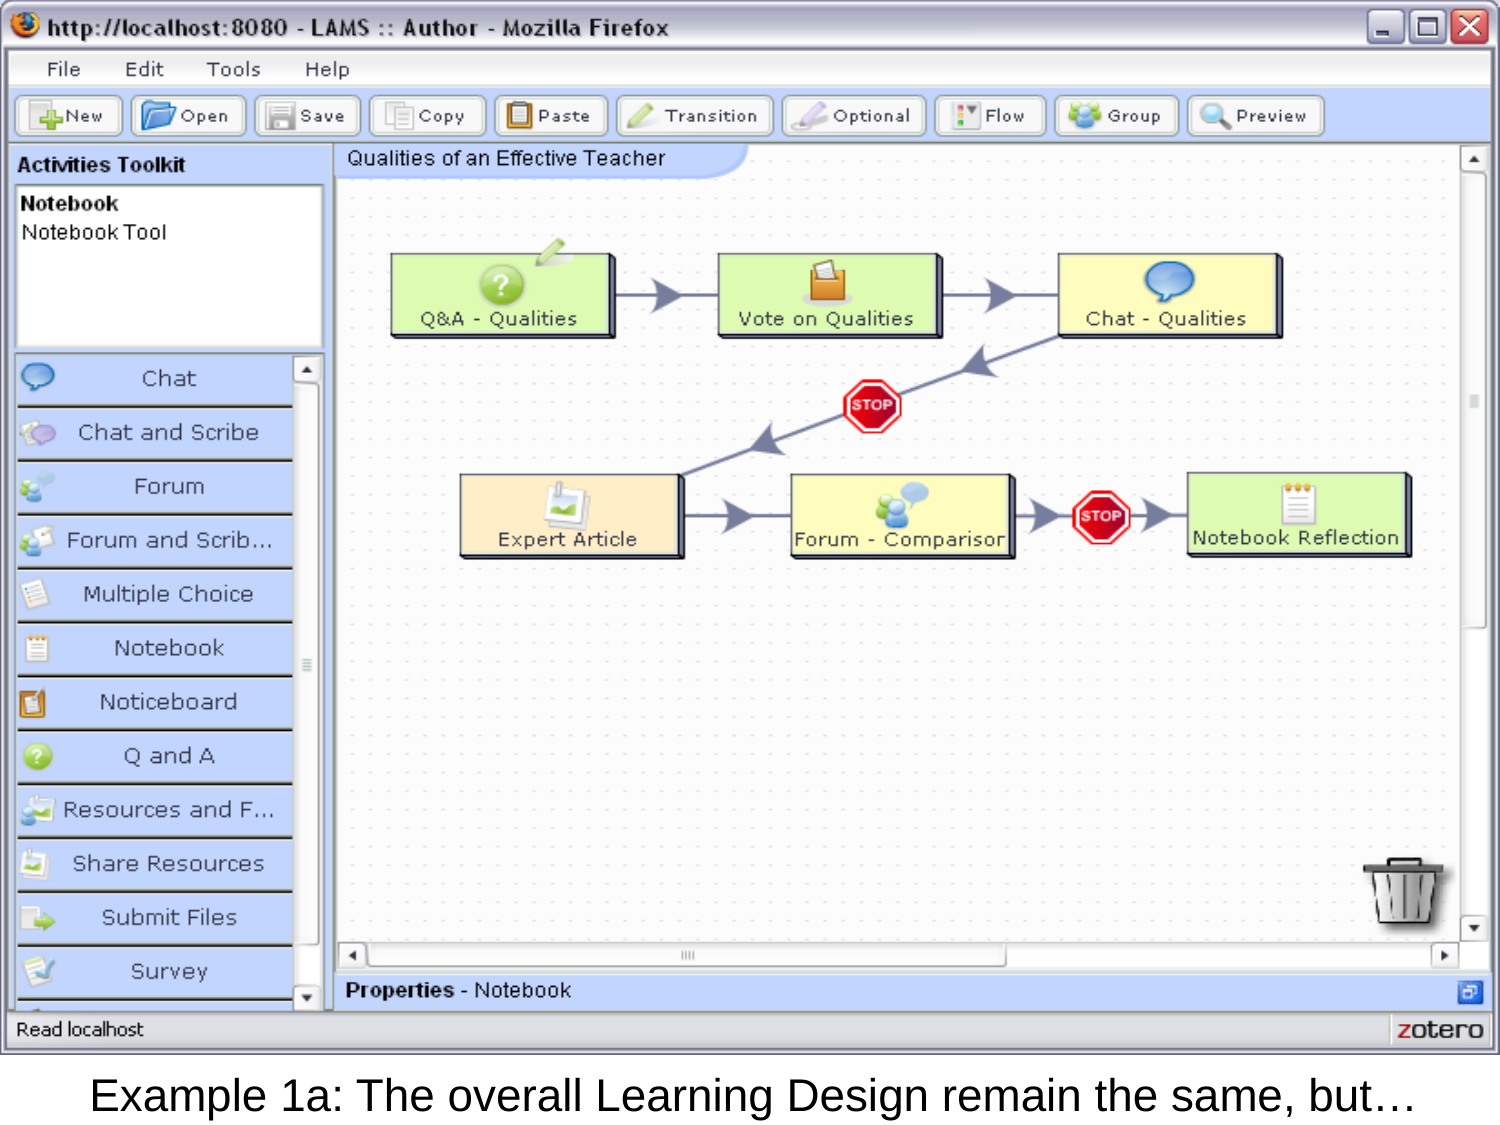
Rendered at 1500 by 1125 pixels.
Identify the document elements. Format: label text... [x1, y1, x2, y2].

picture [0, 0, 1500, 1055]
text_box Example 1a: The overall Learning Design remain the same, but… [74, 1063, 1434, 1125]
